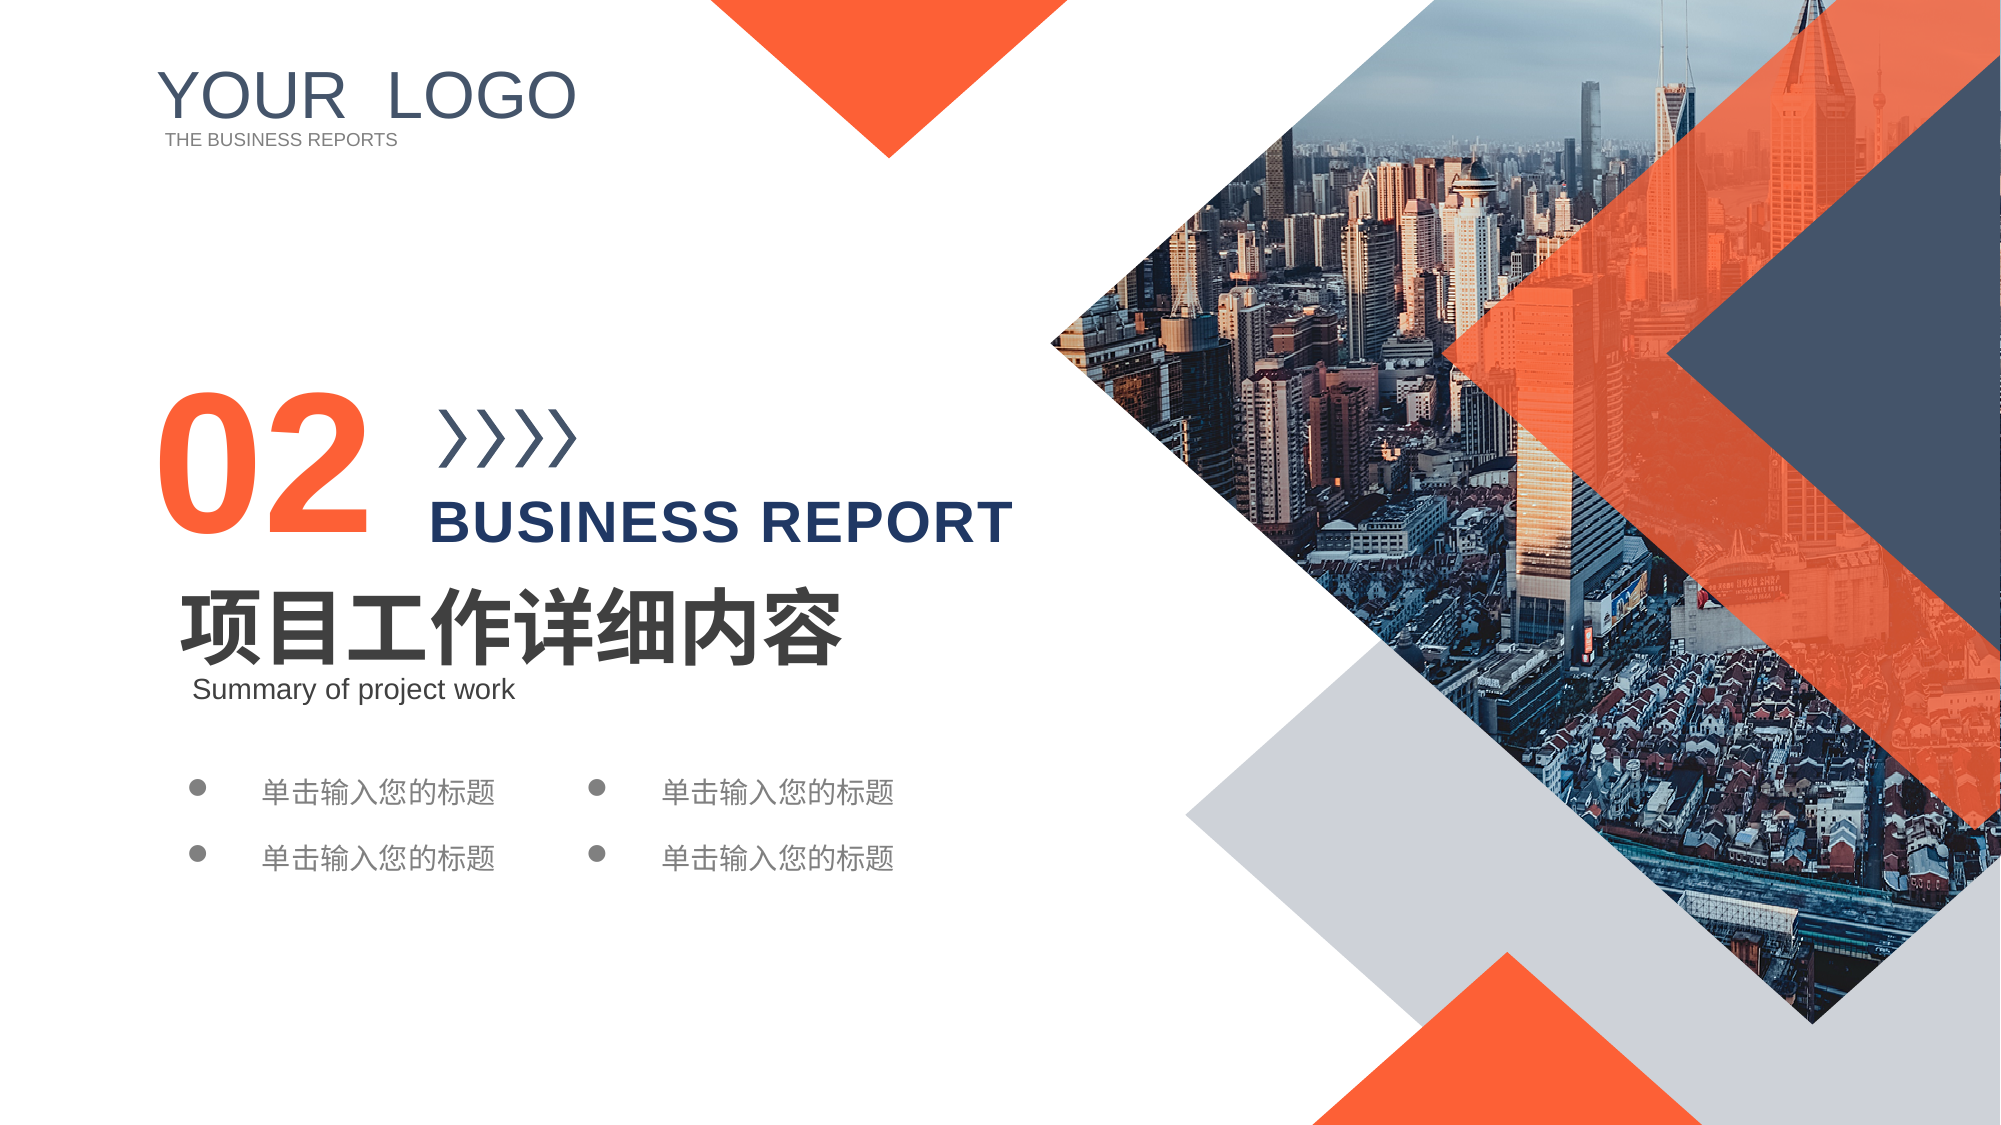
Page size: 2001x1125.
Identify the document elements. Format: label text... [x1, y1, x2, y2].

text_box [164, 568, 967, 714]
text_box [1594, 831, 2000, 1026]
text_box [139, 43, 597, 159]
text_box 单击输入您的标题 [571, 832, 1051, 883]
text_box [709, 0, 1069, 160]
text_box 02 [138, 325, 391, 580]
text_box 单击输入您的标题 [172, 766, 571, 817]
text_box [411, 409, 1049, 563]
text_box [1310, 950, 1704, 1125]
text_box [1183, 640, 2000, 1125]
text_box [1048, 0, 1441, 694]
text_box 单击输入您的标题 [571, 766, 1051, 817]
text_box 单击输入您的标题 [172, 832, 571, 883]
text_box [1441, 0, 2000, 831]
